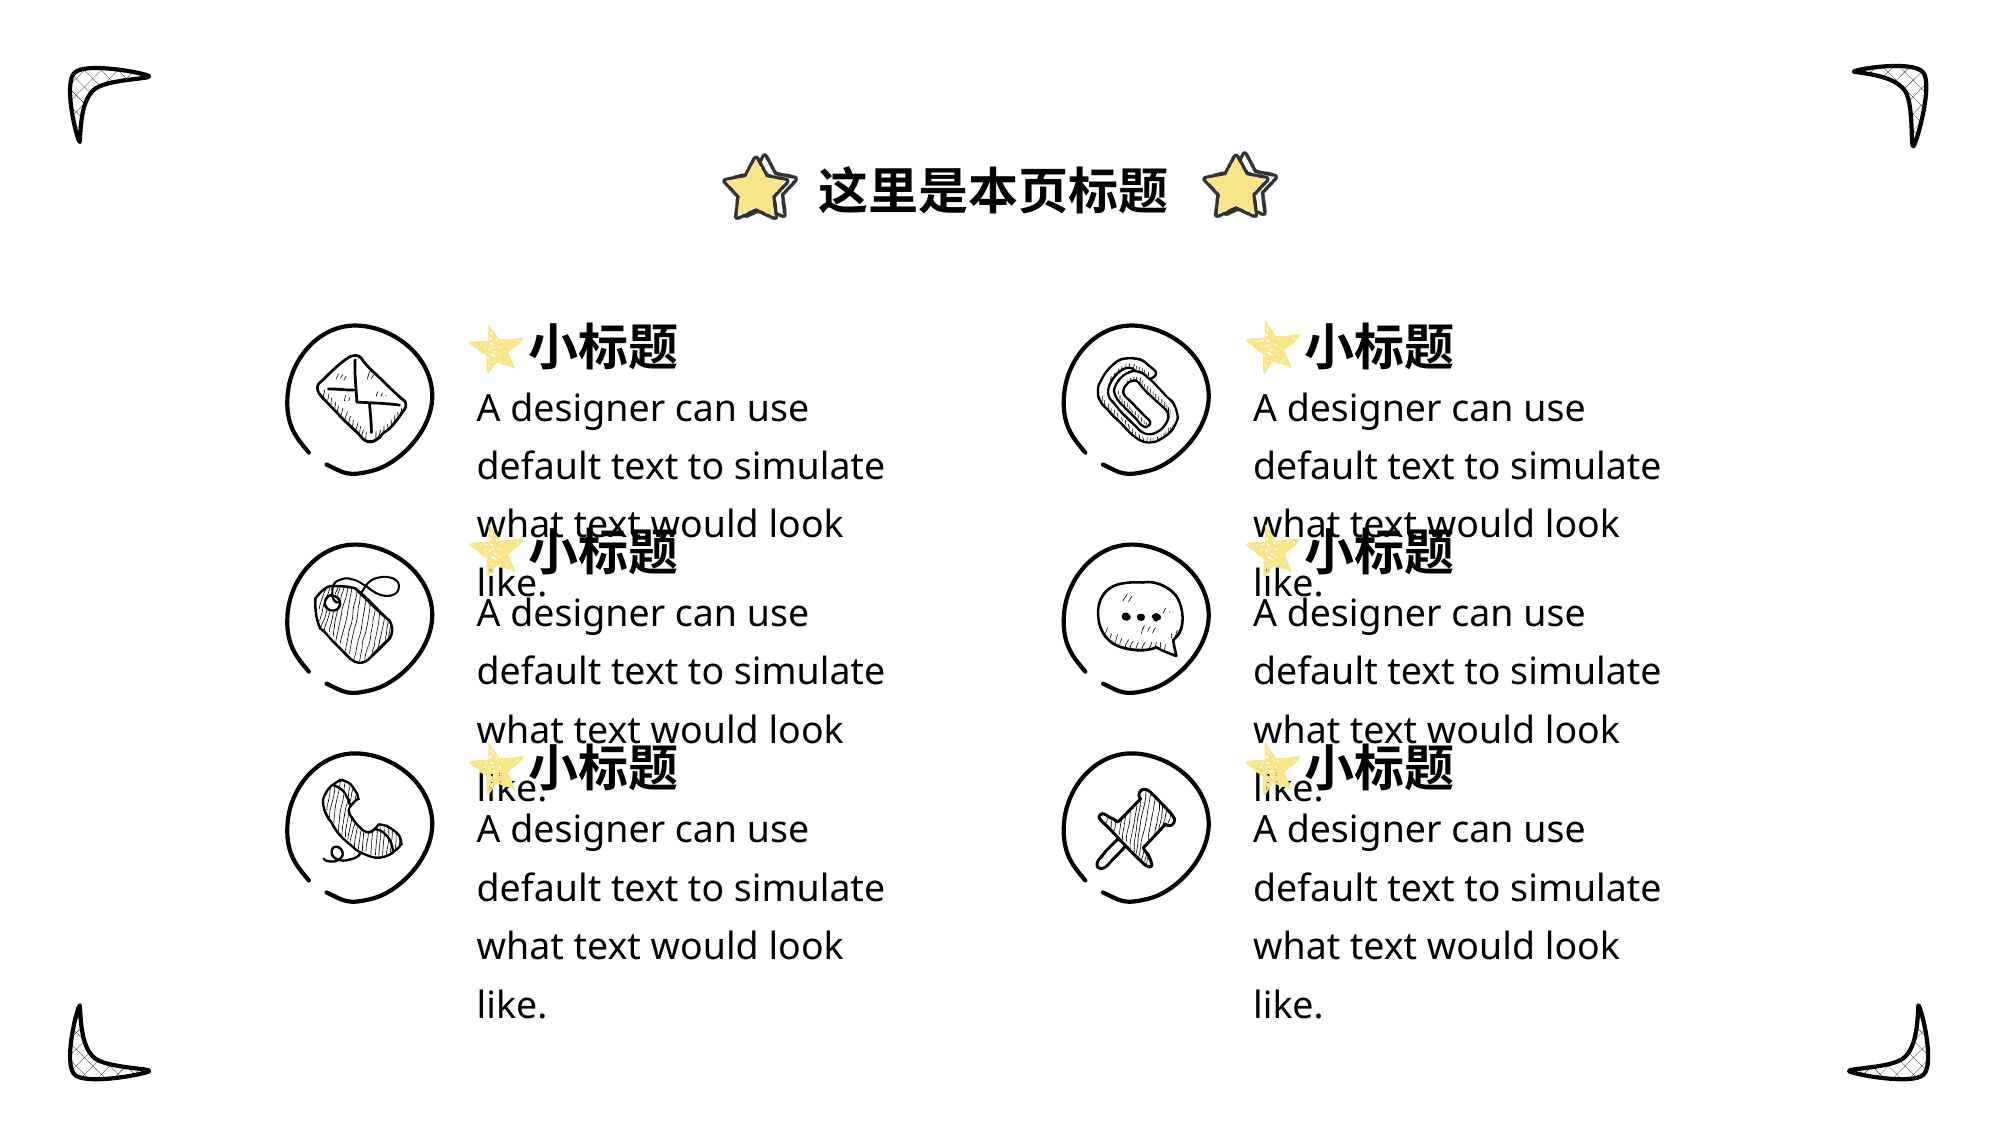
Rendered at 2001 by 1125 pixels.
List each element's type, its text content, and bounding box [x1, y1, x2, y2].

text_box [321, 778, 403, 863]
text_box A designer can use default text to simulate what text would look like. [461, 362, 935, 567]
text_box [316, 354, 408, 444]
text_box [1096, 356, 1179, 444]
text_box A designer can use default text to simulate what text would look like. [1238, 567, 1711, 784]
text_box 小标题 [1289, 513, 1536, 588]
text_box [1245, 524, 1301, 578]
text_box [69, 1004, 151, 1081]
text_box [468, 324, 524, 374]
text_box 小标题 [1289, 729, 1536, 805]
text_box 小标题 [513, 513, 759, 588]
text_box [722, 153, 798, 220]
text_box 小标题 [513, 729, 759, 805]
text_box 这里是本页标题 [801, 151, 1186, 227]
text_box A designer can use default text to simulate what text would look like. [461, 784, 935, 1033]
text_box [69, 66, 151, 143]
text_box [286, 752, 434, 903]
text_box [313, 575, 400, 664]
text_box [1245, 320, 1301, 374]
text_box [1095, 787, 1176, 870]
text_box [1062, 324, 1210, 475]
text_box A designer can use default text to simulate what text would look like. [1238, 784, 1711, 1033]
text_box [1852, 64, 1928, 148]
text_box 小标题 [1289, 307, 1536, 383]
text_box [286, 324, 434, 475]
text_box [1848, 1004, 1930, 1081]
text_box [286, 543, 434, 694]
text_box [469, 524, 525, 578]
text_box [1096, 580, 1184, 658]
text_box 小标题 [513, 307, 759, 383]
text_box [1245, 742, 1301, 796]
text_box [1062, 543, 1210, 694]
text_box [468, 742, 524, 796]
text_box A designer can use default text to simulate what text would look like. [1238, 362, 1711, 567]
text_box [1202, 151, 1278, 218]
text_box A designer can use default text to simulate what text would look like. [461, 567, 935, 784]
text_box [1062, 752, 1210, 903]
